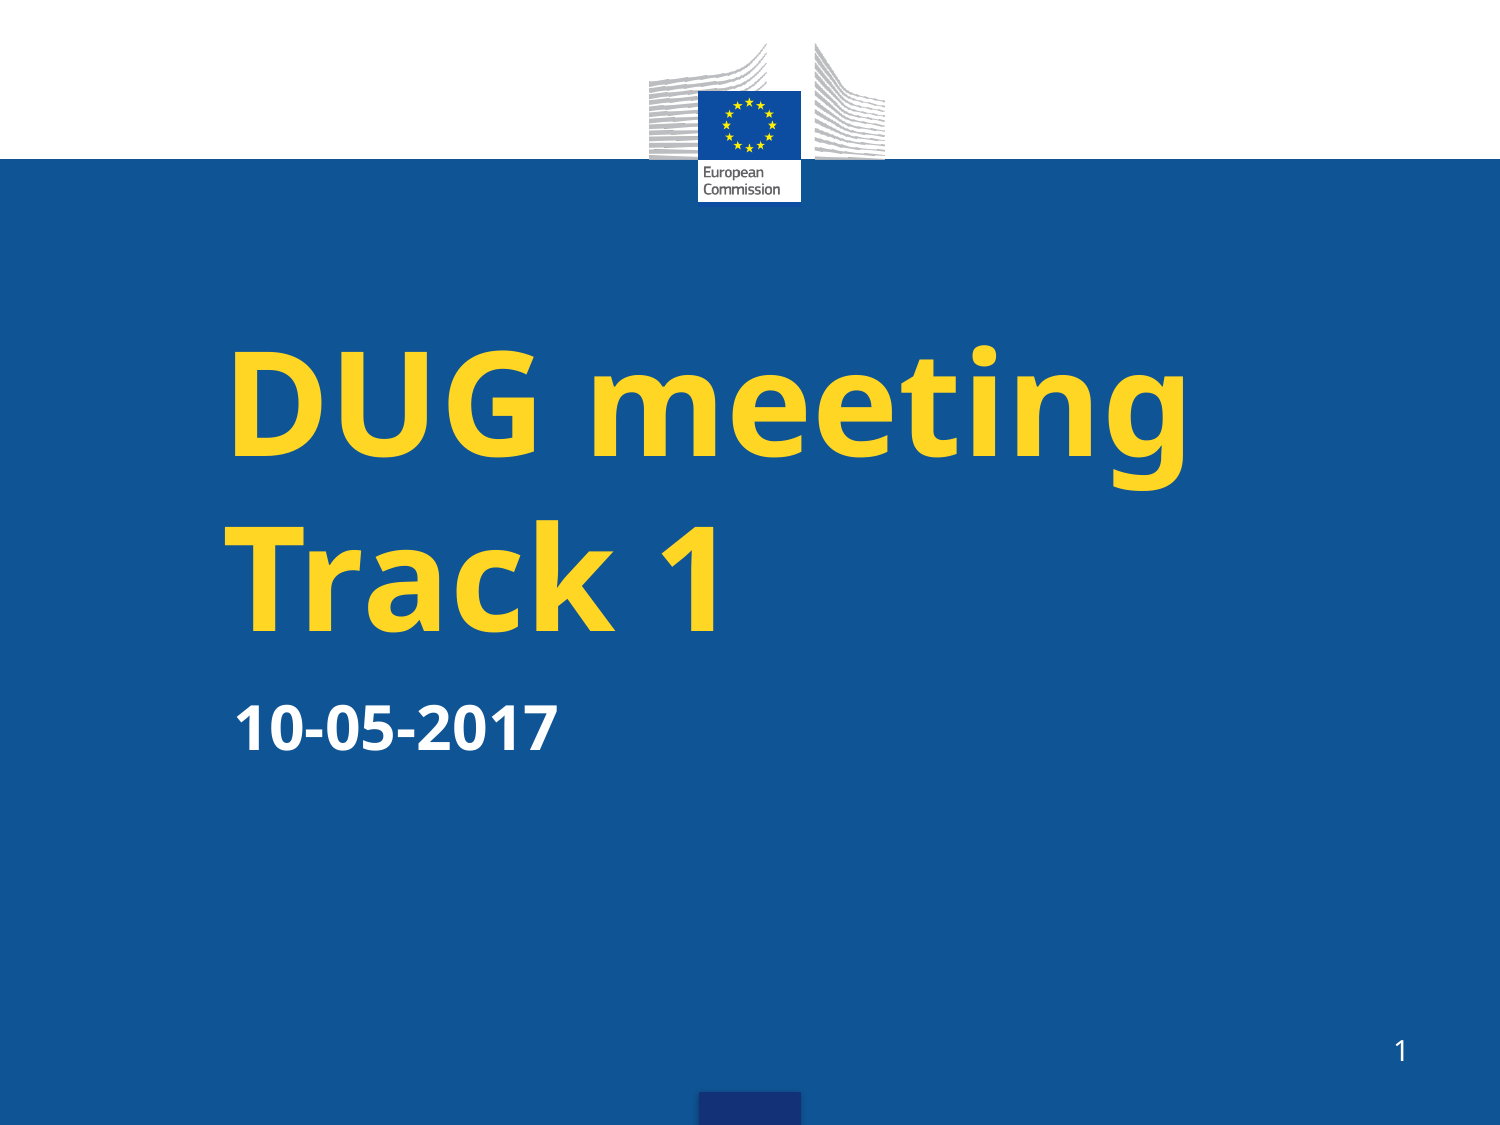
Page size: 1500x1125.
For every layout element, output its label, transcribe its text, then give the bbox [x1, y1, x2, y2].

slide_number 1 [1074, 1024, 1425, 1103]
title DUG meeting Track 1 [206, 420, 1483, 551]
subtitle 10-05-2017 [218, 680, 1471, 965]
